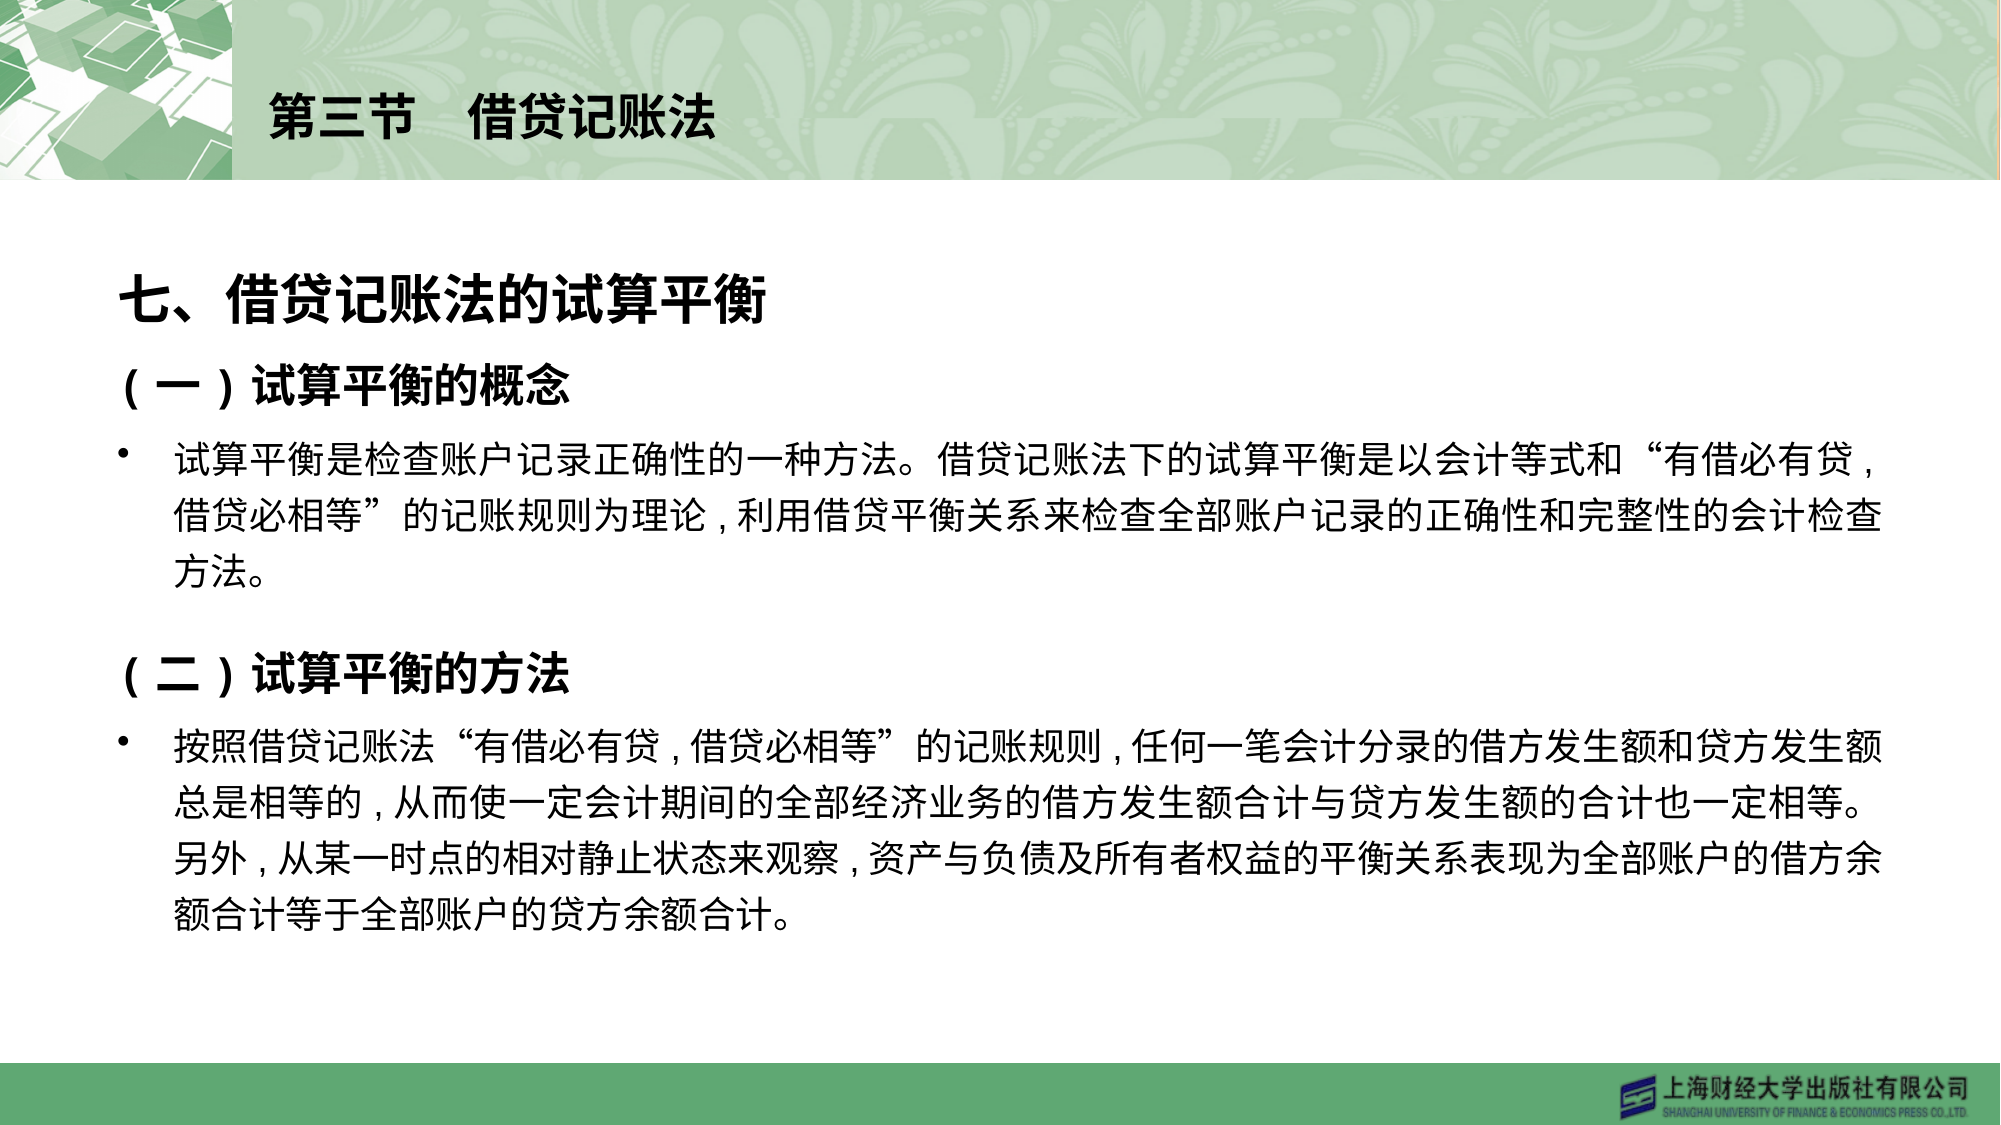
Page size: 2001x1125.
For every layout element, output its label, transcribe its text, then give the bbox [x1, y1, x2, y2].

picture [0, 0, 2001, 1125]
title 第三节 借贷记账法 [252, 64, 1609, 168]
list 七、借贷记账法的试算平衡 (一)试算平衡的概念 试算平衡是检查账户记录正确性的一种方法。借贷记账法下的试算平衡是以会计等式和“有借必有贷,借贷必相等”的记账规则为理论,利用借贷平衡关系来检查全部账户记录的正确性和完整性的会计检查方法。 (二)试算平衡的方法 按照借贷记账法“有借必有贷,借贷必相等”的记账规则,任何一笔会计分录的借方发生额和贷方发生额总是相等的,从而使一定会计期间的全部经济业务的借方发生额合计与贷方发生额的合计也一定相等。另外,从某一时点的相对静止状态来观察,资产与负债及所有者权益的平衡关系表现为全部账户的借方余额合计等于全部账户的贷方余额合计。 [102, 241, 1898, 1065]
